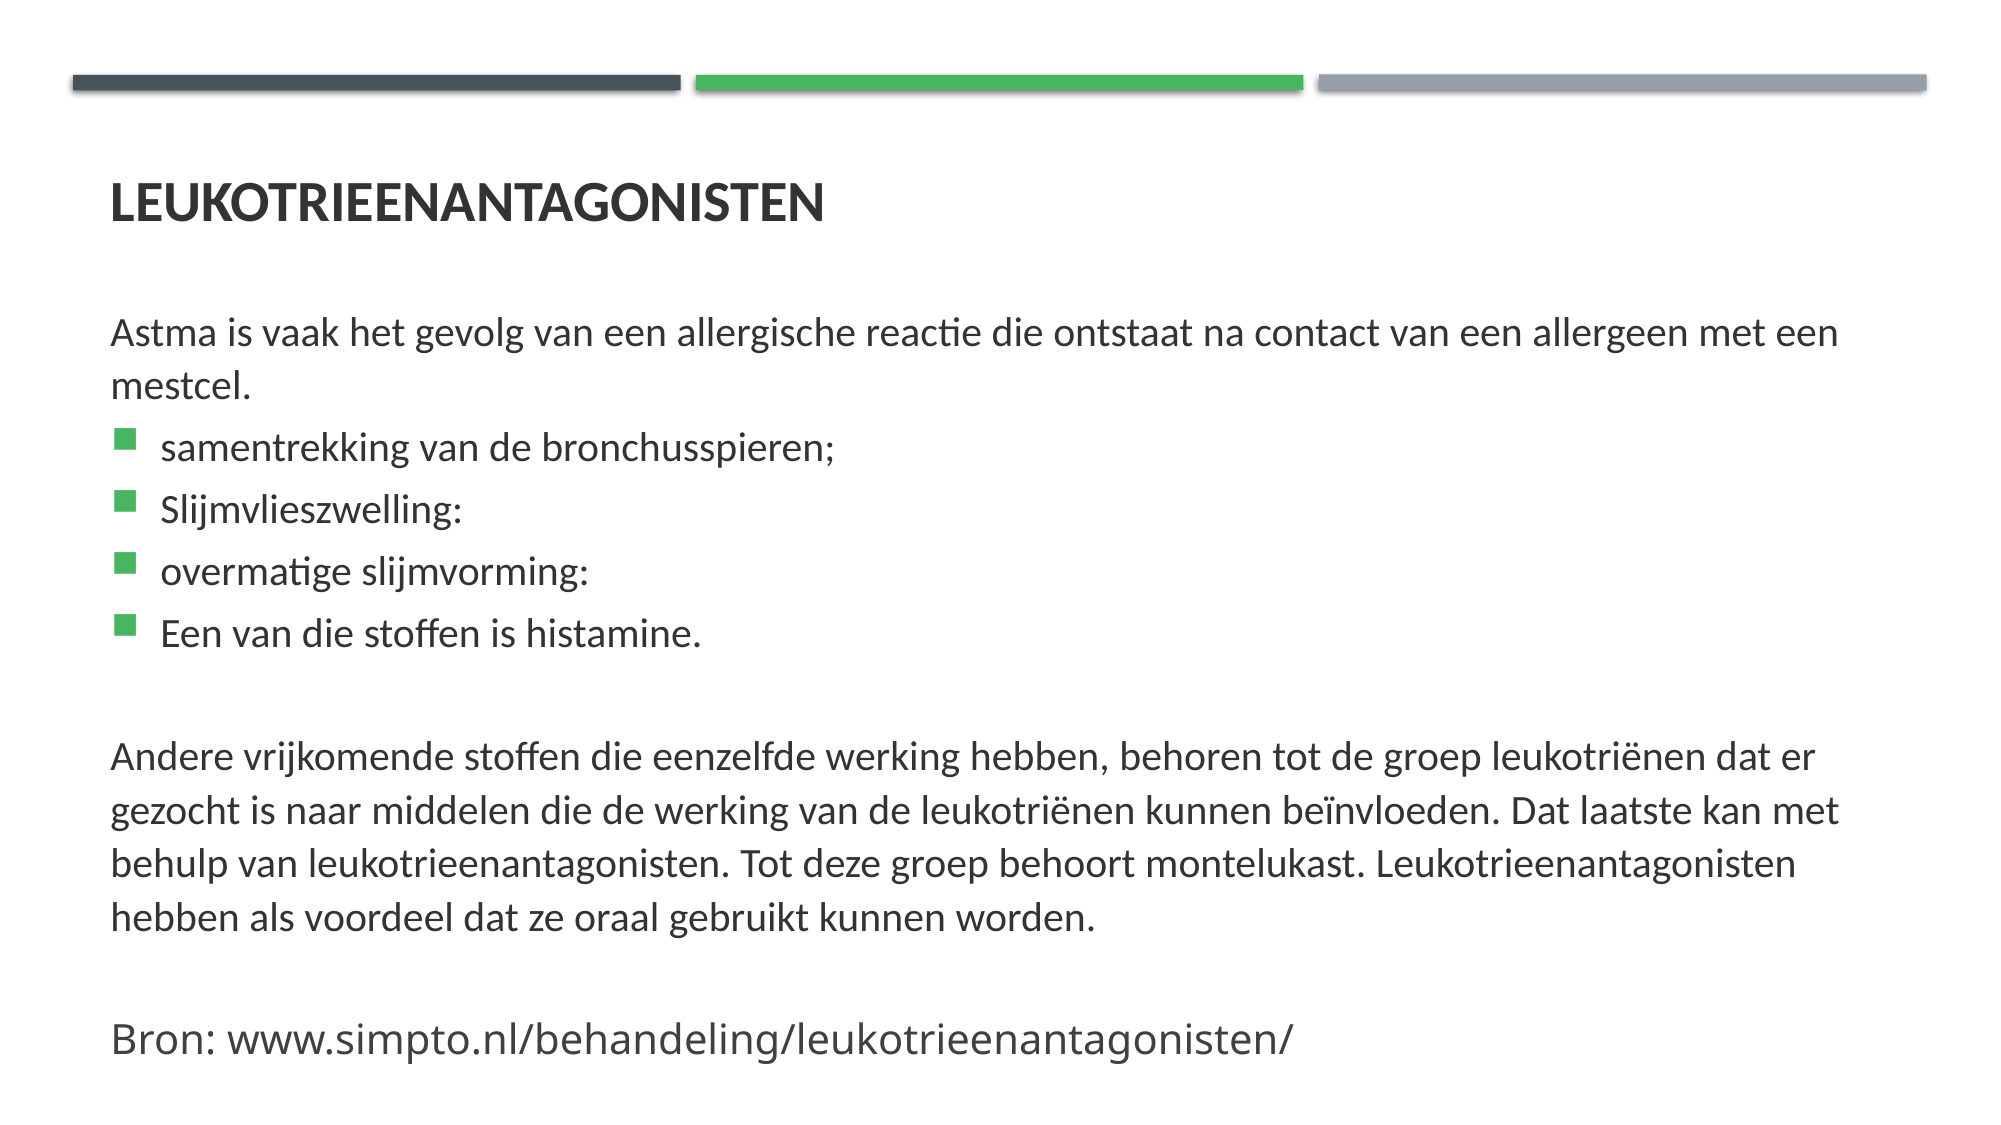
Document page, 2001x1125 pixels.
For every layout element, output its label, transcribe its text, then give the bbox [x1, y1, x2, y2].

list Astma is vaak het gevolg van een allergische reactie die ontstaat na contact van een allergeen met een mestcel. samentrekking van de bronchusspieren; Slijmvlieszwelling: overmatige slijmvorming: Een van die stoffen is histamine. Andere vrijkomende stoffen die eenzelfde werking hebben, behoren tot de groep leukotriënen dat er gezocht is naar middelen die de werking van de leukotriënen kunnen beïnvloeden. Dat laatste kan met behulp van leukotrieenantagonisten. Tot deze groep behoort montelukast. Leukotrieenantagonisten hebben als voordeel dat ze oraal gebruikt kunnen worden. Bron: www.simpto.nl/behandeling/leukotrieenantagonisten/ [95, 383, 1905, 981]
title Leukotrieenantagonisten [95, 115, 1905, 311]
